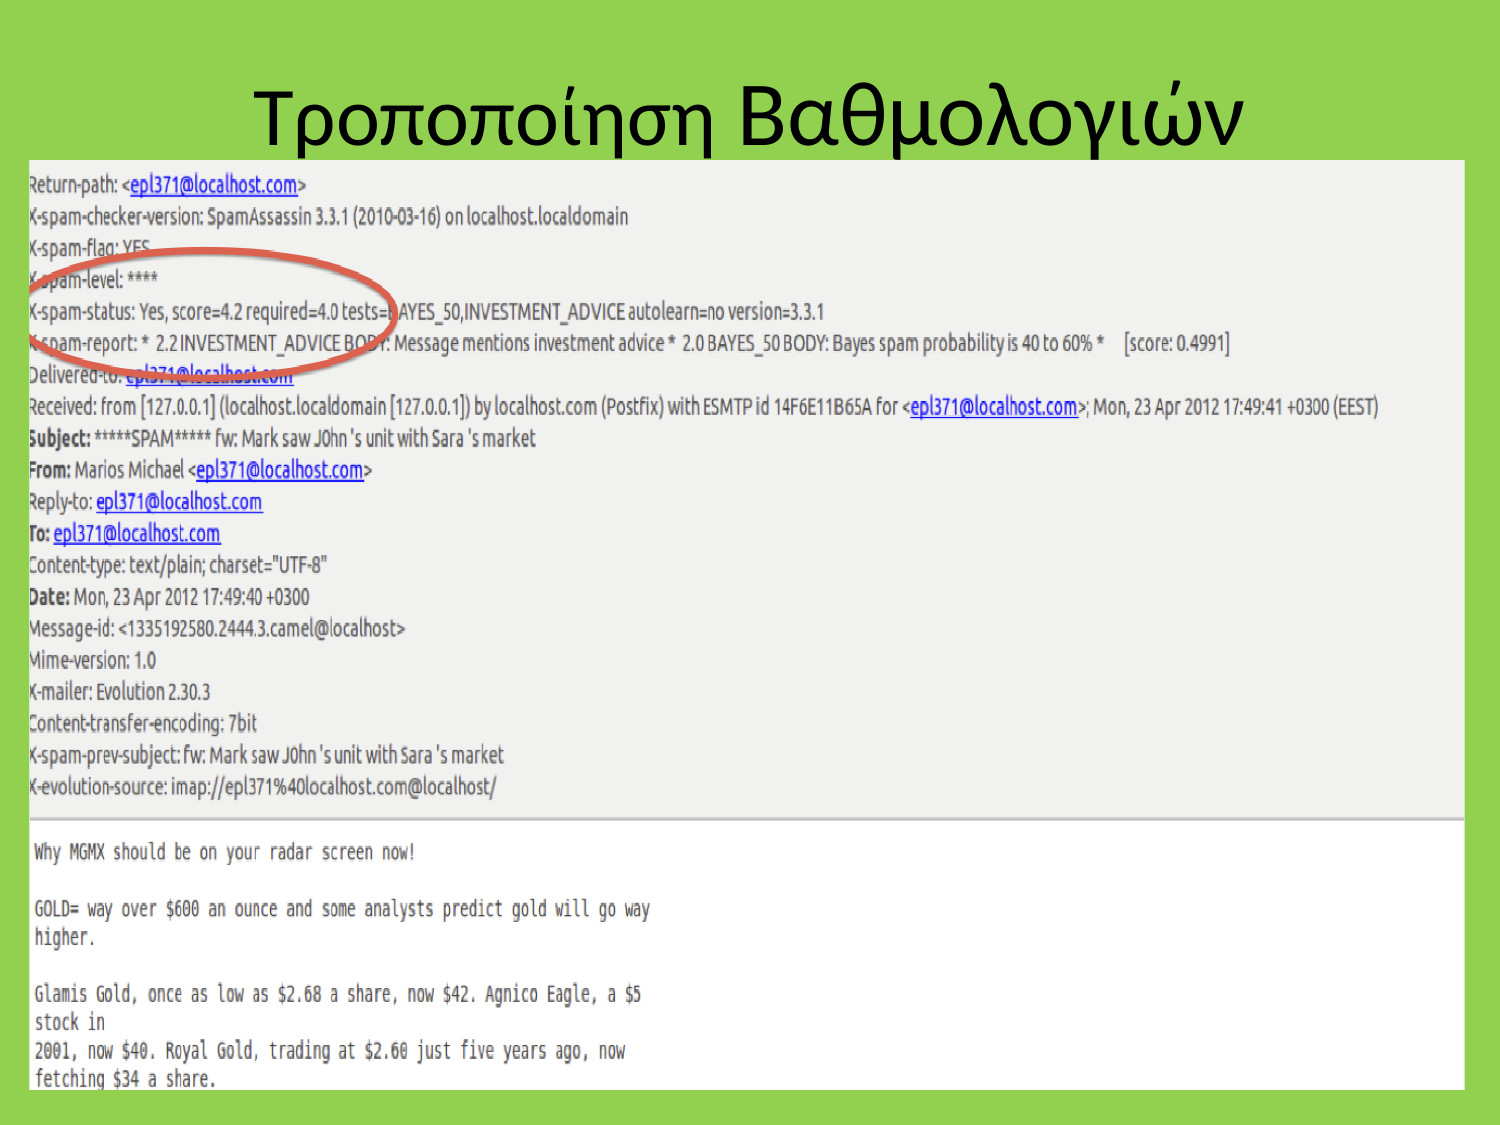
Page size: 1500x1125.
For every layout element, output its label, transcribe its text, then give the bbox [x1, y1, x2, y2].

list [29, 160, 1465, 1090]
title Τροποποίηση Βαθμολογιών [75, 45, 1425, 159]
